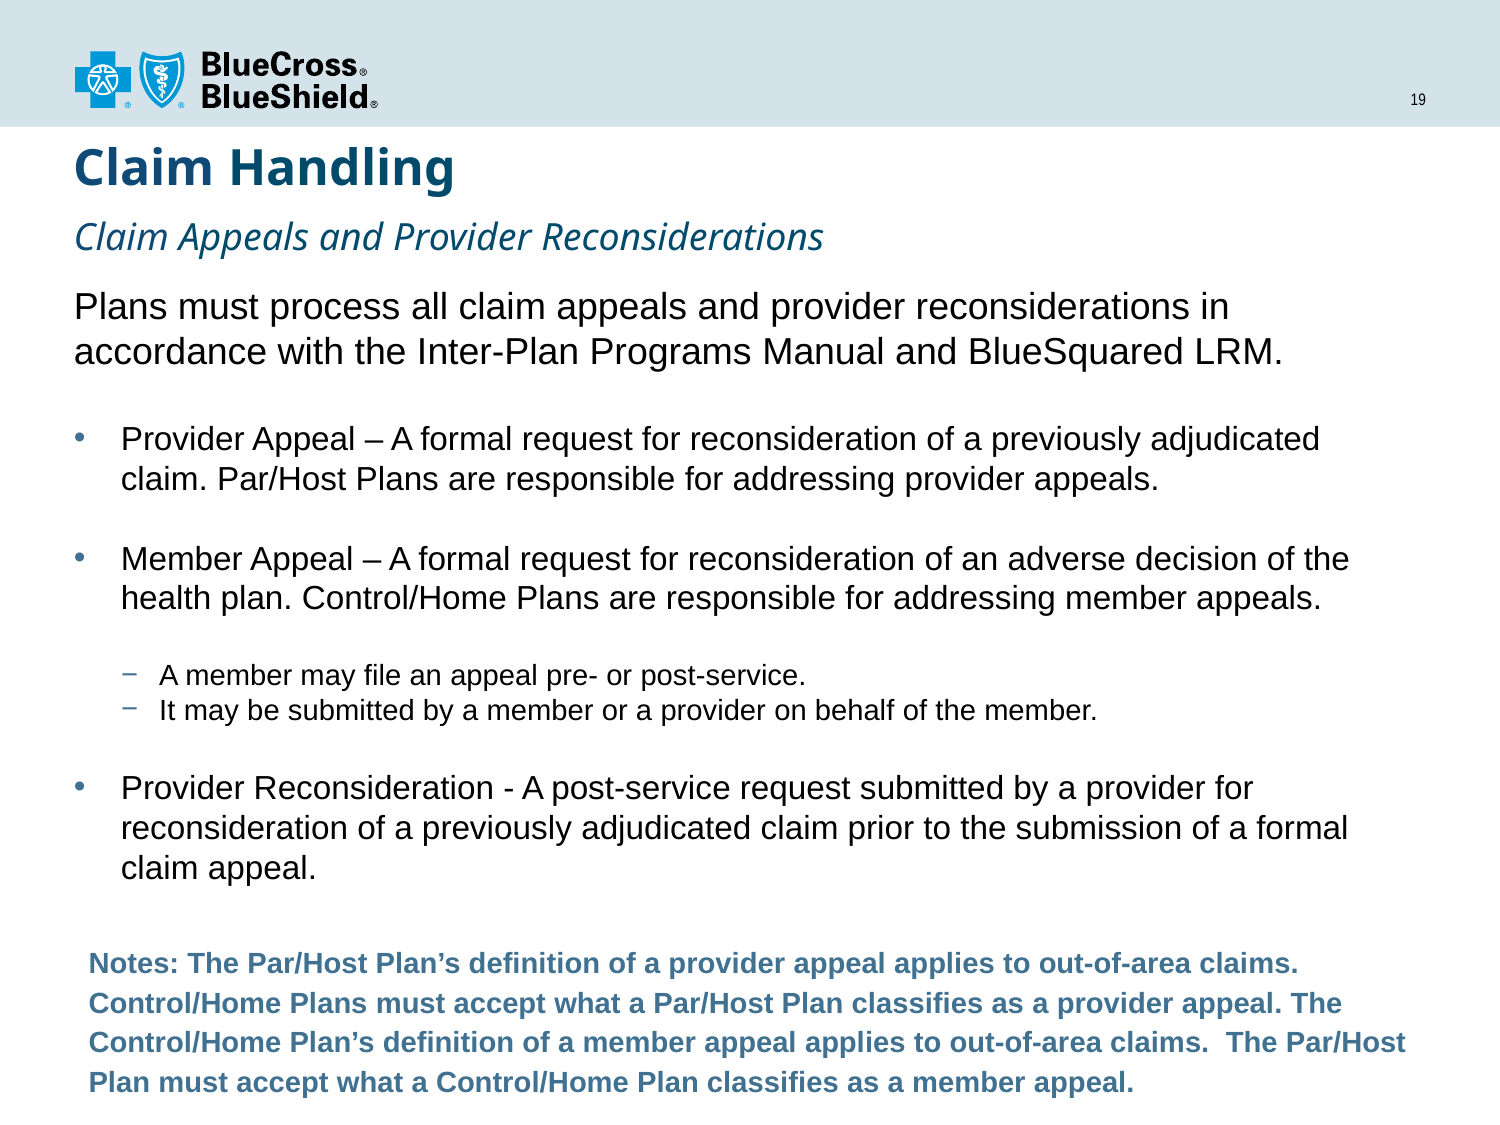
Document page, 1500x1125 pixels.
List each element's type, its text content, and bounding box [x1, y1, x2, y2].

text_box [77, 651, 1419, 946]
text_box Notes: The Par/Host Plan’s definition of a provider appeal applies to out-of-area claims. Control/Home Plans must accept what a Par/Host Plan classifies as a provider appeal. The Control/Home Plan’s definition of a member appeal applies to out-of-area claims. The Par/Host Plan must accept what a Control/Home Plan classifies as a member appeal. [46, 924, 1451, 1125]
title Claim Handling Claim Appeals and Provider Reconsiderations [73, 132, 1424, 245]
list Plans must process all claim appeals and provider reconsiderations in accordance with the Inter-Plan Programs Manual and BlueSquared LRM. Provider Appeal – A formal request for reconsideration of a previously adjudicated claim. Par/Host Plans are responsible for addressing provider appeals. Member Appeal – A formal request for reconsideration of an adverse decision of the health plan. Control/Home Plans are responsible for addressing member appeals. A member may file an appeal pre- or post-service. It may be submitted by a member or a provider on behalf of the member. Provider Reconsideration - A post-service request submitted by a provider for reconsideration of a previously adjudicated claim prior to the submission of a formal claim appeal. [73, 281, 1427, 477]
picture [178, 101, 185, 109]
picture [124, 101, 131, 109]
